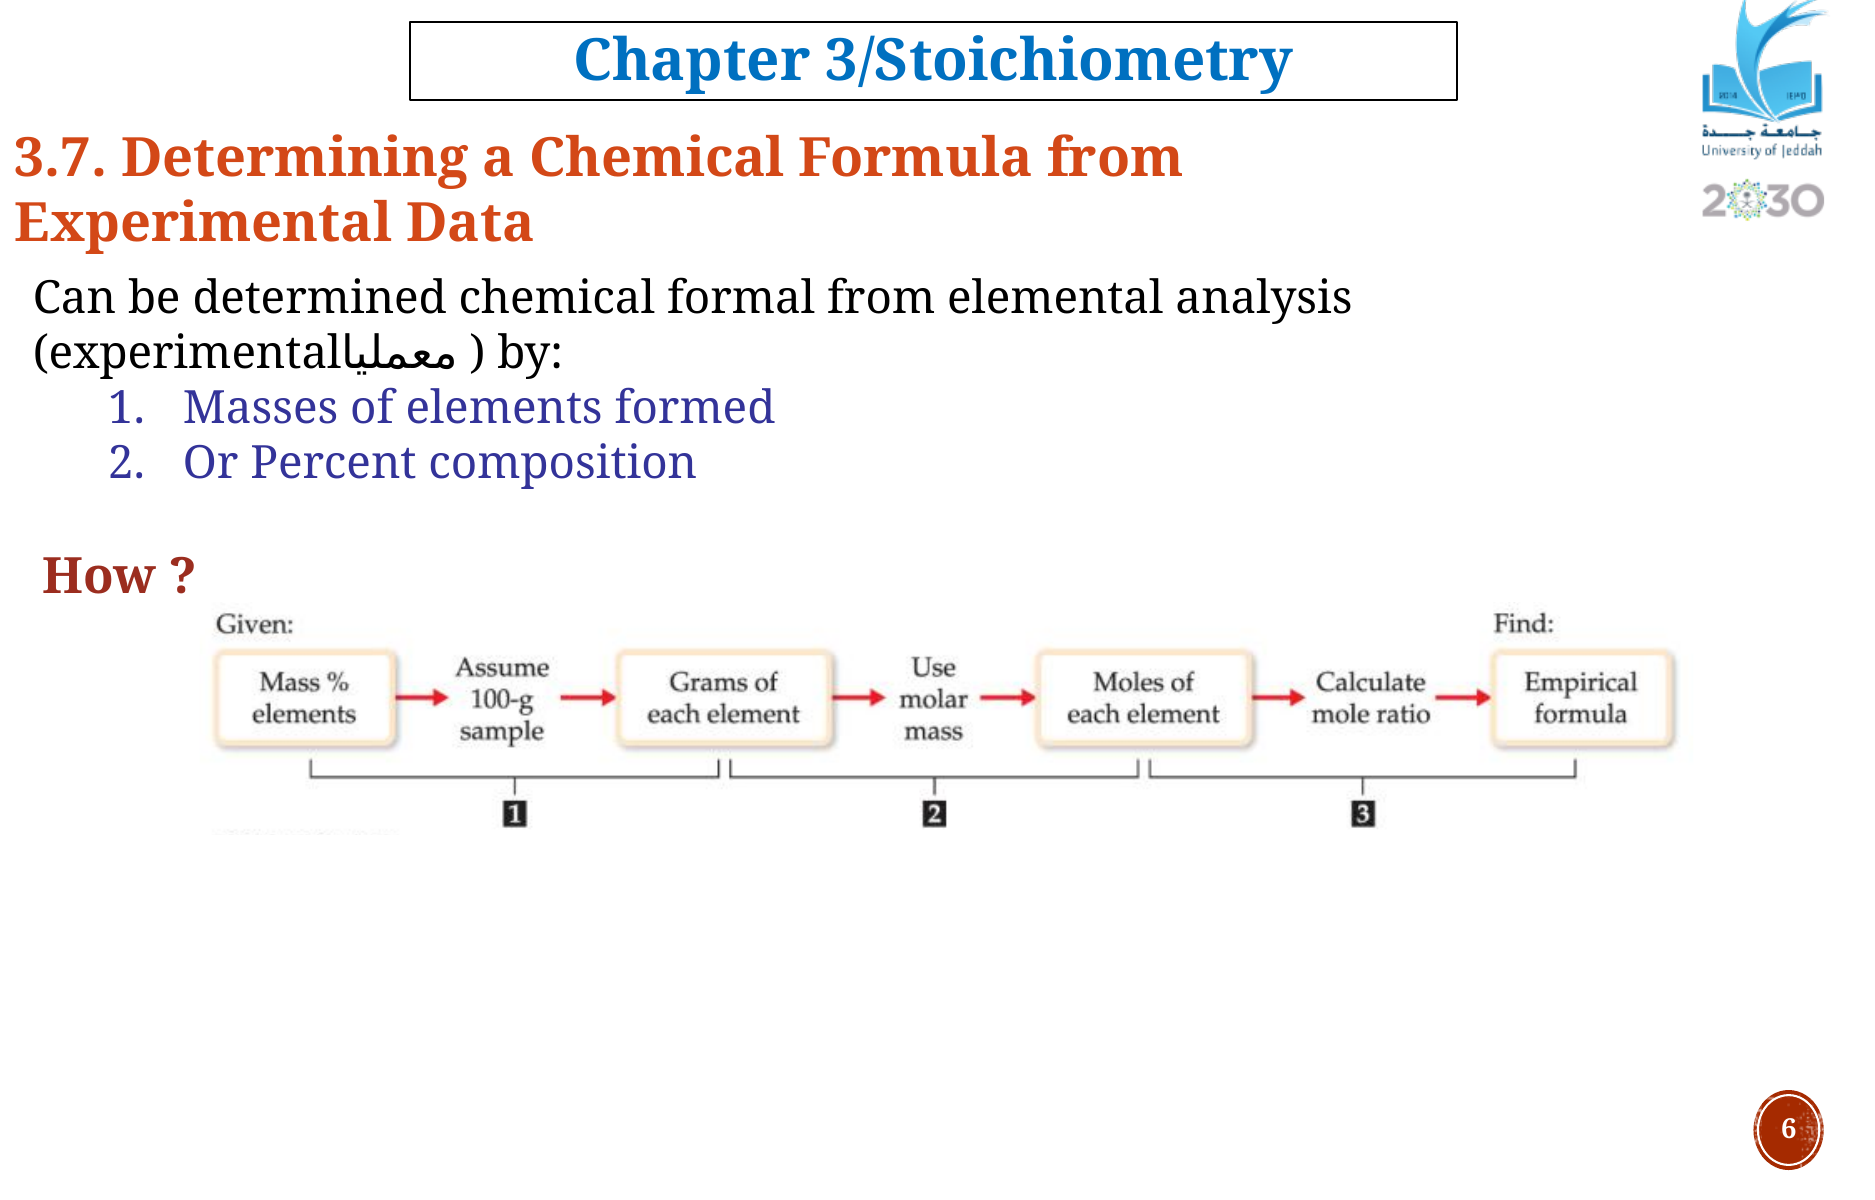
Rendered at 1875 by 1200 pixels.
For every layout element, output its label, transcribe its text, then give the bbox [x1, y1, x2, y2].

text_box Chapter 3/Stoichiometry [409, 21, 1458, 101]
slide_number 6 [1739, 1097, 1838, 1162]
picture [1681, 0, 1846, 227]
text_box Can be determined chemical formal from elemental analysis (experimentalمعمليا ) by: Masses of elements formed Or Percent composition How ? [18, 260, 1784, 666]
text_box 3.7. Determining a Chemical Formula from Experimental Data [0, 113, 1536, 260]
picture [199, 602, 1694, 835]
